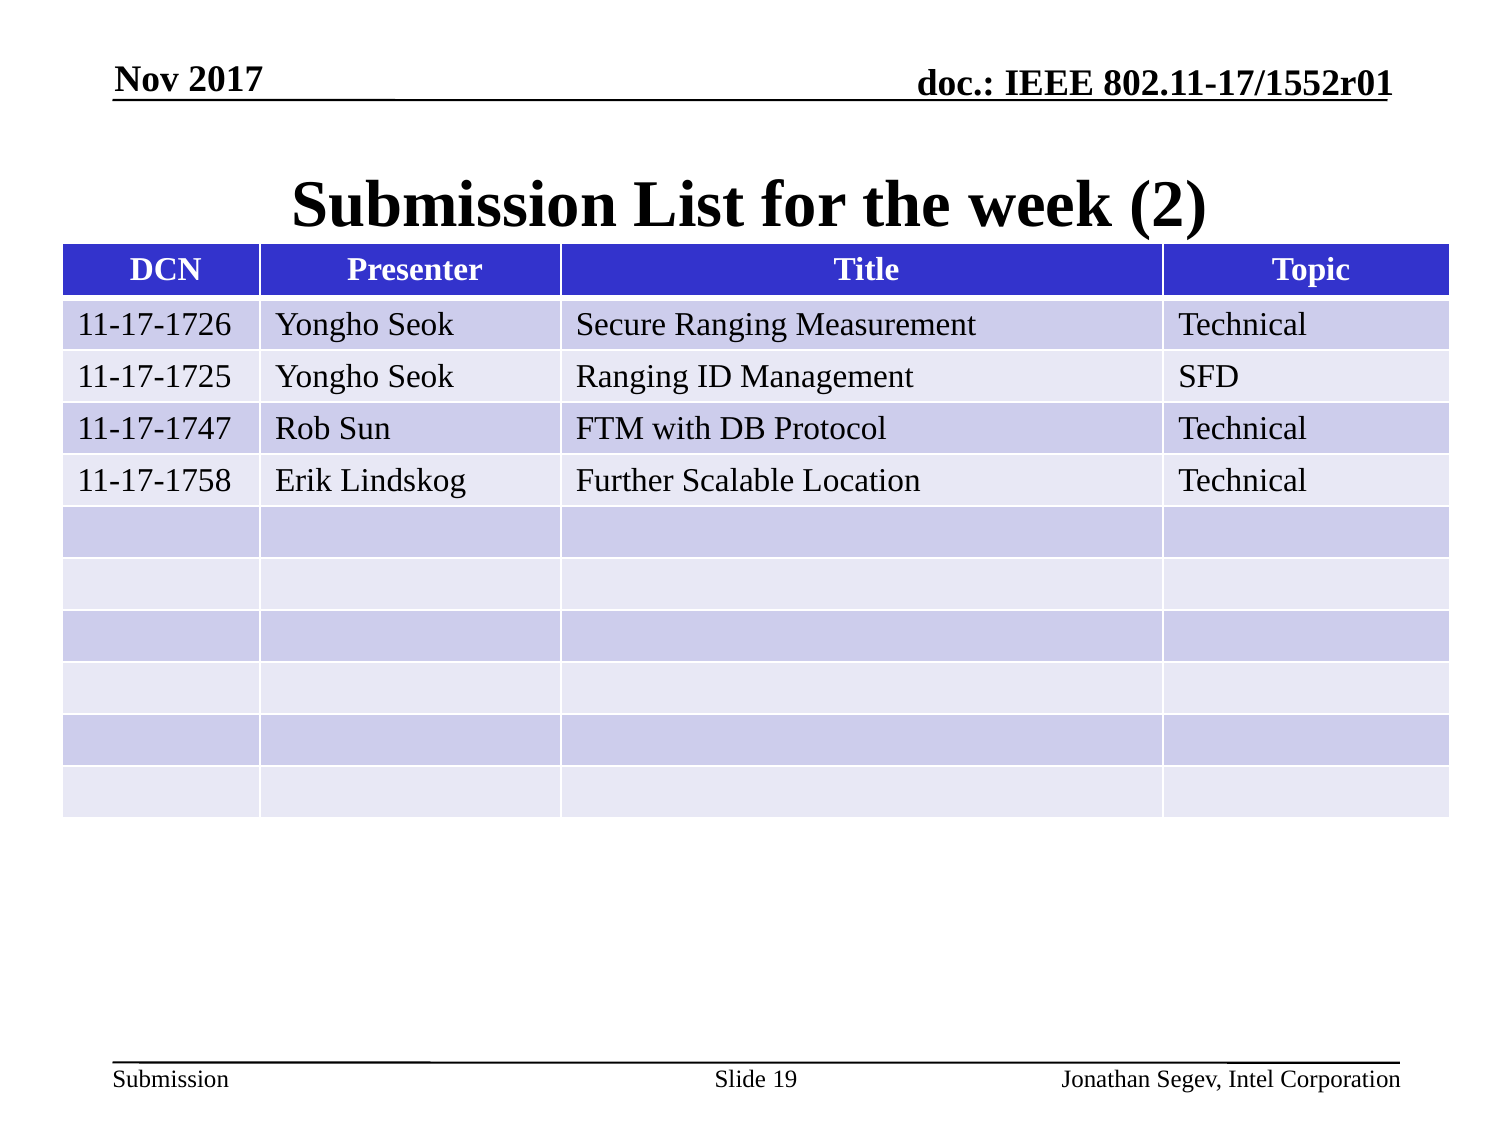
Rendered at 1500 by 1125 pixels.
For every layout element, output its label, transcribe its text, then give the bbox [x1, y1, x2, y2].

table_cell [1164, 767, 1449, 817]
title Submission List for the week (2) [112, 112, 1388, 243]
table_cell SFD [1164, 351, 1449, 401]
table_cell Rob Sun [261, 403, 560, 453]
table_cell Erik Lindskog [261, 455, 560, 505]
table_cell FTM with DB Protocol [562, 403, 1162, 453]
table_cell Yongho Seok [261, 351, 560, 401]
table_cell [63, 611, 259, 661]
table_header DCN [63, 244, 259, 295]
table_cell Technical [1164, 301, 1449, 349]
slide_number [114, 54, 423, 100]
table_cell 11-17-1747 [63, 403, 259, 453]
table_cell Ranging ID Management [562, 351, 1162, 401]
table_cell [562, 611, 1162, 661]
table_cell [261, 767, 560, 817]
table_cell [1164, 507, 1449, 557]
table_cell [1164, 715, 1449, 765]
table_cell Technical [1164, 455, 1449, 505]
table_header Title [562, 244, 1162, 295]
table_cell [562, 715, 1162, 765]
table_cell [63, 507, 259, 557]
table_cell [261, 507, 560, 557]
table_cell [63, 767, 259, 817]
table_cell [562, 663, 1162, 713]
table_header Topic [1164, 244, 1449, 295]
table_cell Further Scalable Location [562, 455, 1162, 505]
table_cell [261, 715, 560, 765]
footer Jonathan Segev, Intel Corporation [878, 1061, 1402, 1093]
table_cell [63, 663, 259, 713]
table_cell [63, 715, 259, 765]
table_cell 11-17-1725 [63, 351, 259, 401]
table_cell Yongho Seok [261, 301, 560, 349]
table_cell [562, 767, 1162, 817]
table_cell [1164, 663, 1449, 713]
slide_number Slide 19 [712, 1061, 800, 1123]
table_cell [562, 507, 1162, 557]
table_cell Technical [1164, 403, 1449, 453]
table_cell 11-17-1726 [63, 301, 259, 349]
table_cell [261, 611, 560, 661]
table_cell 11-17-1758 [63, 455, 259, 505]
table_cell [63, 559, 259, 609]
table_cell [261, 663, 560, 713]
table_header Presenter [261, 244, 560, 295]
table_cell Secure Ranging Measurement [562, 301, 1162, 349]
table_cell [261, 559, 560, 609]
table_cell [1164, 559, 1449, 609]
table_cell [1164, 611, 1449, 661]
table_cell [562, 559, 1162, 609]
